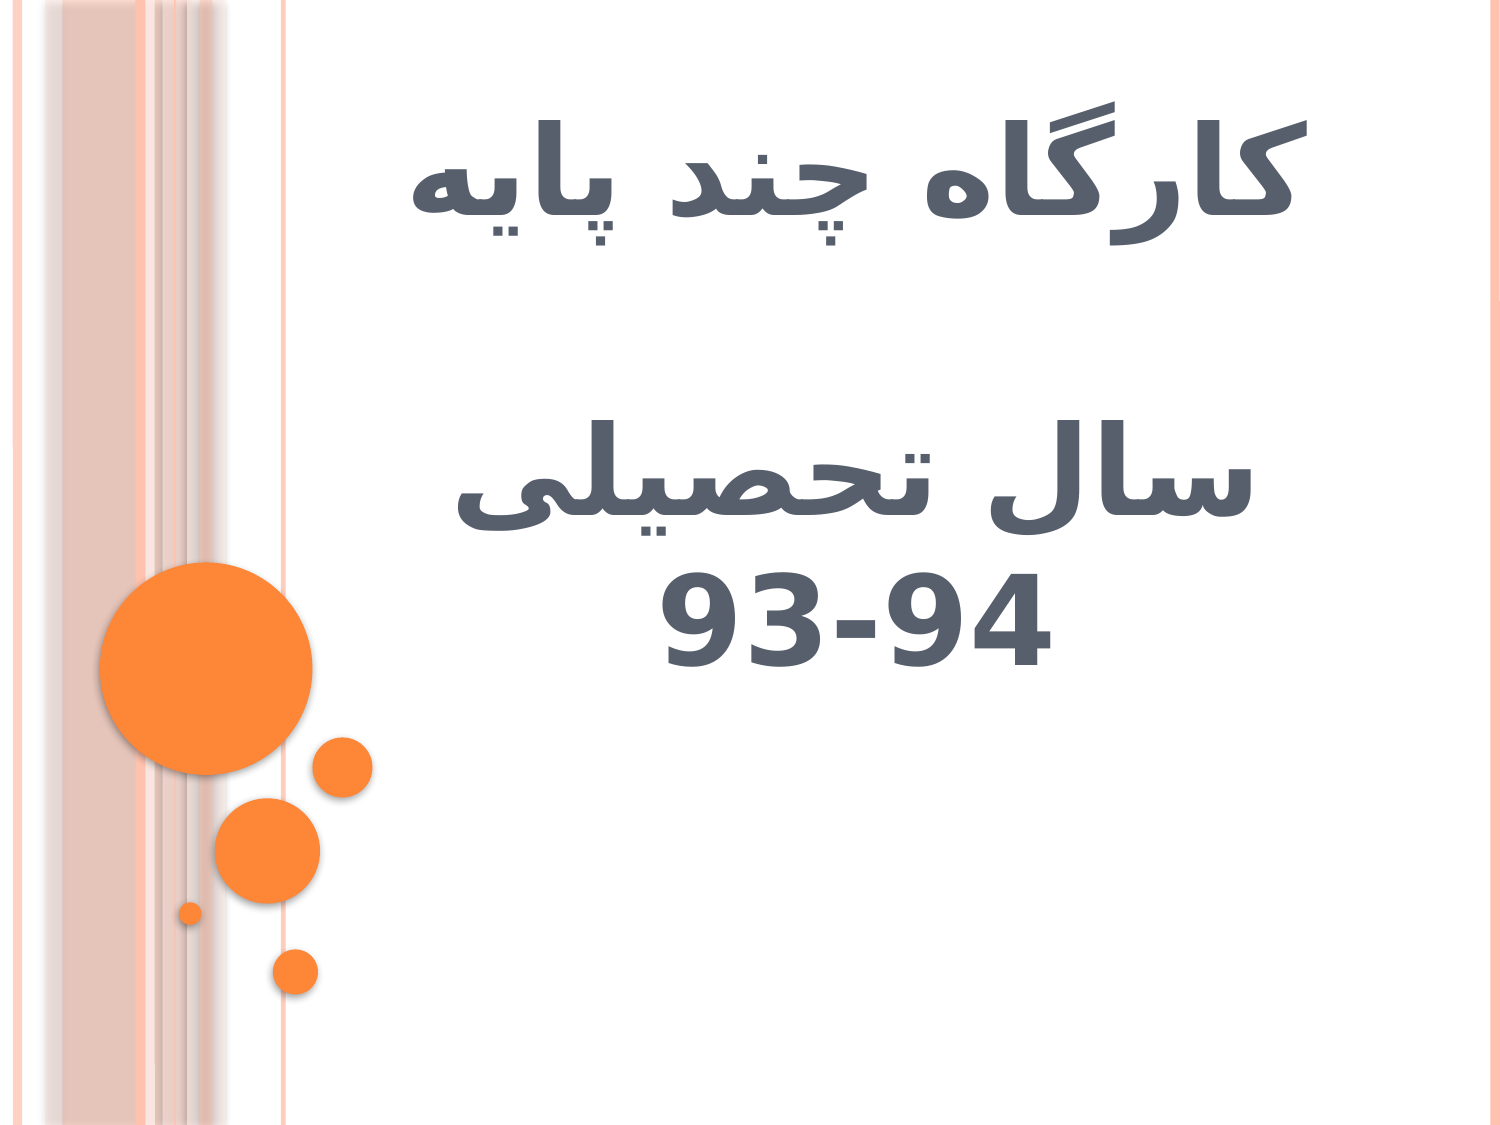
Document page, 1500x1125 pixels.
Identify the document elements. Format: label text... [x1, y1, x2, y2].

title کارگاه چند پایه سال تحصیلی 94-93 [350, 387, 1363, 699]
